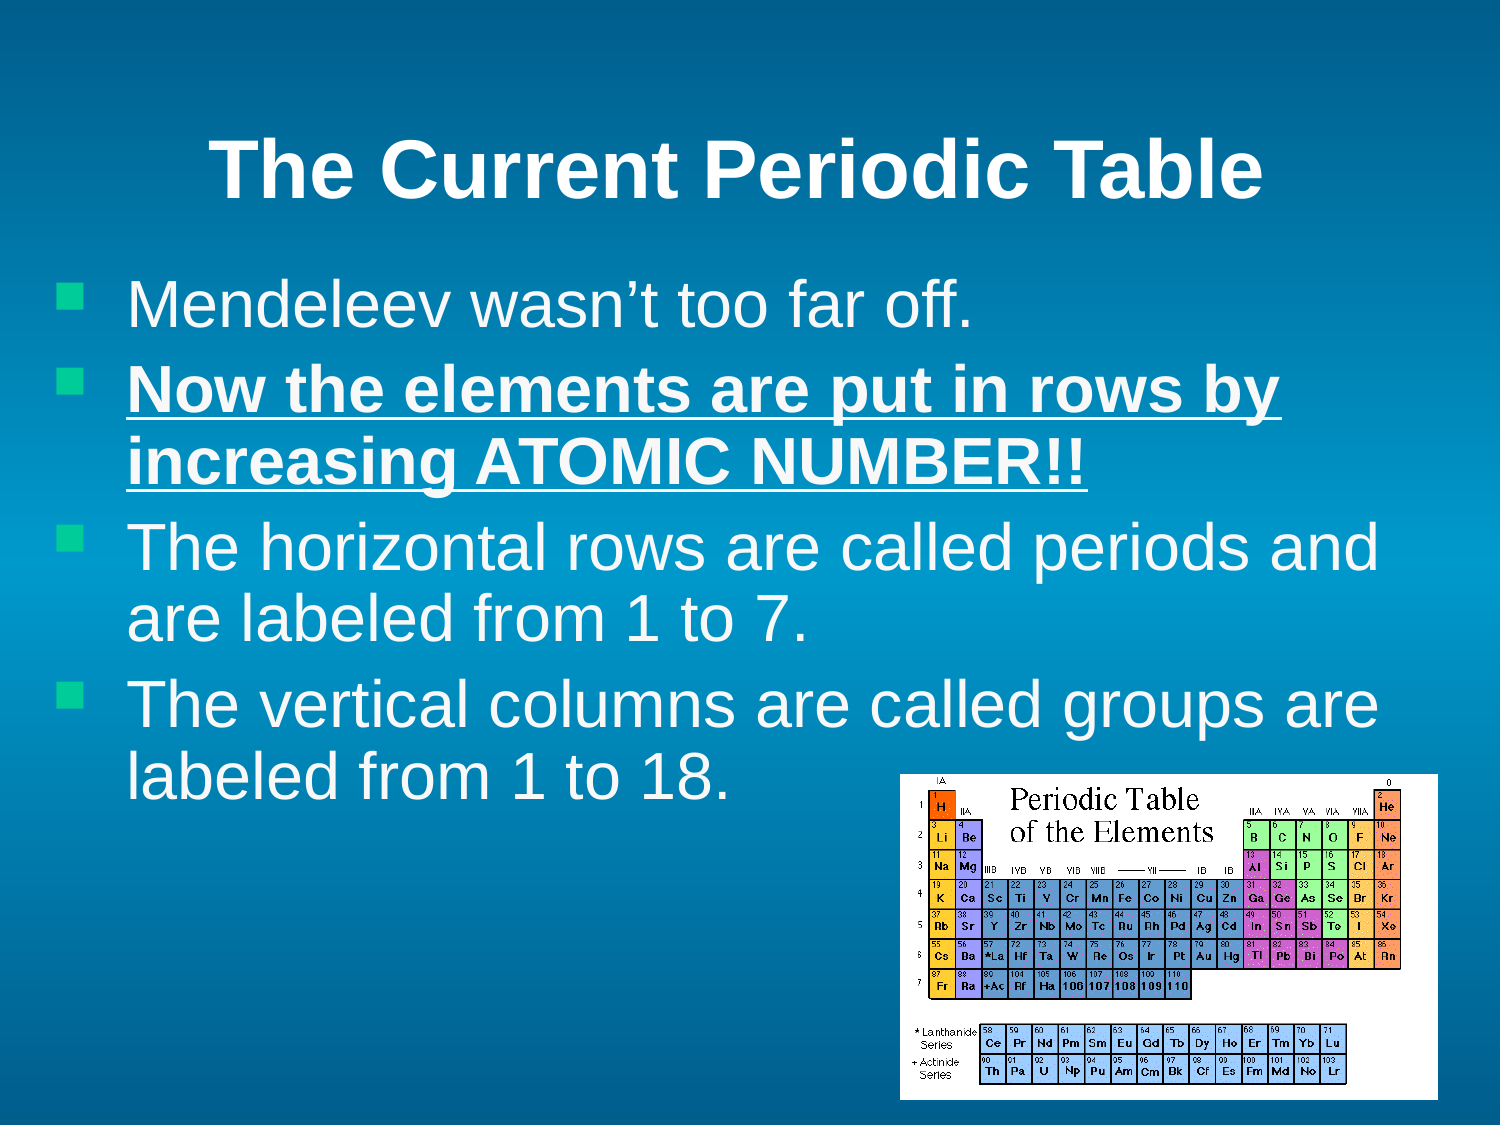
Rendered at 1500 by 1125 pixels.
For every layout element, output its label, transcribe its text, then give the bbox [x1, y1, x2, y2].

list Mendeleev wasn’t too far off. Now the elements are put in rows by increasing ATOMIC NUMBER!! The horizontal rows are called periods and are labeled from 1 to 7. The vertical columns are called groups are labeled from 1 to 18. [37, 262, 1438, 938]
picture [901, 775, 1437, 1099]
title The Current Periodic Table [149, 49, 1325, 223]
